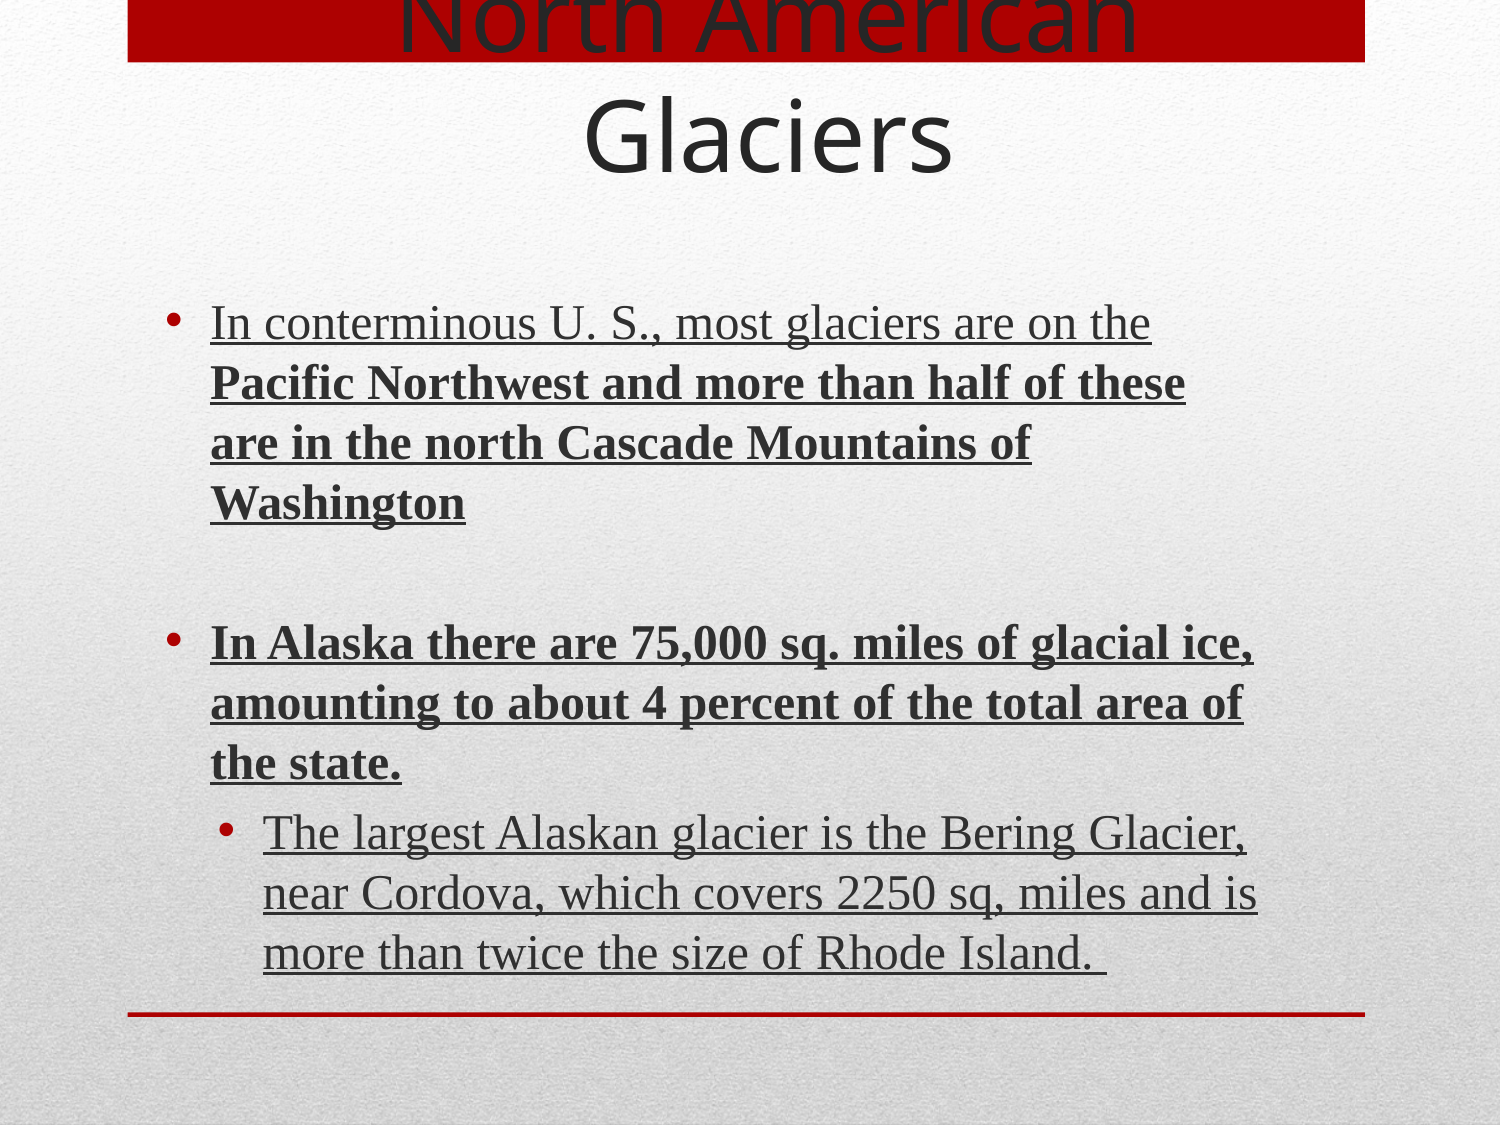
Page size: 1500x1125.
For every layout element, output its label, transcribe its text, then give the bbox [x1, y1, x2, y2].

title North American Glaciers [200, 12, 1338, 200]
list In conterminous U. S., most glaciers are on the Pacific Northwest and more than half of these are in the north Cascade Mountains of Washington In Alaska there are 75,000 sq. miles of glacial ice, amounting to about 4 percent of the total area of the state. The largest Alaskan glacier is the Bering Glacier, near Cordova, which covers 2250 sq, miles and is more than twice the size of Rhode Island. [150, 262, 1275, 1006]
